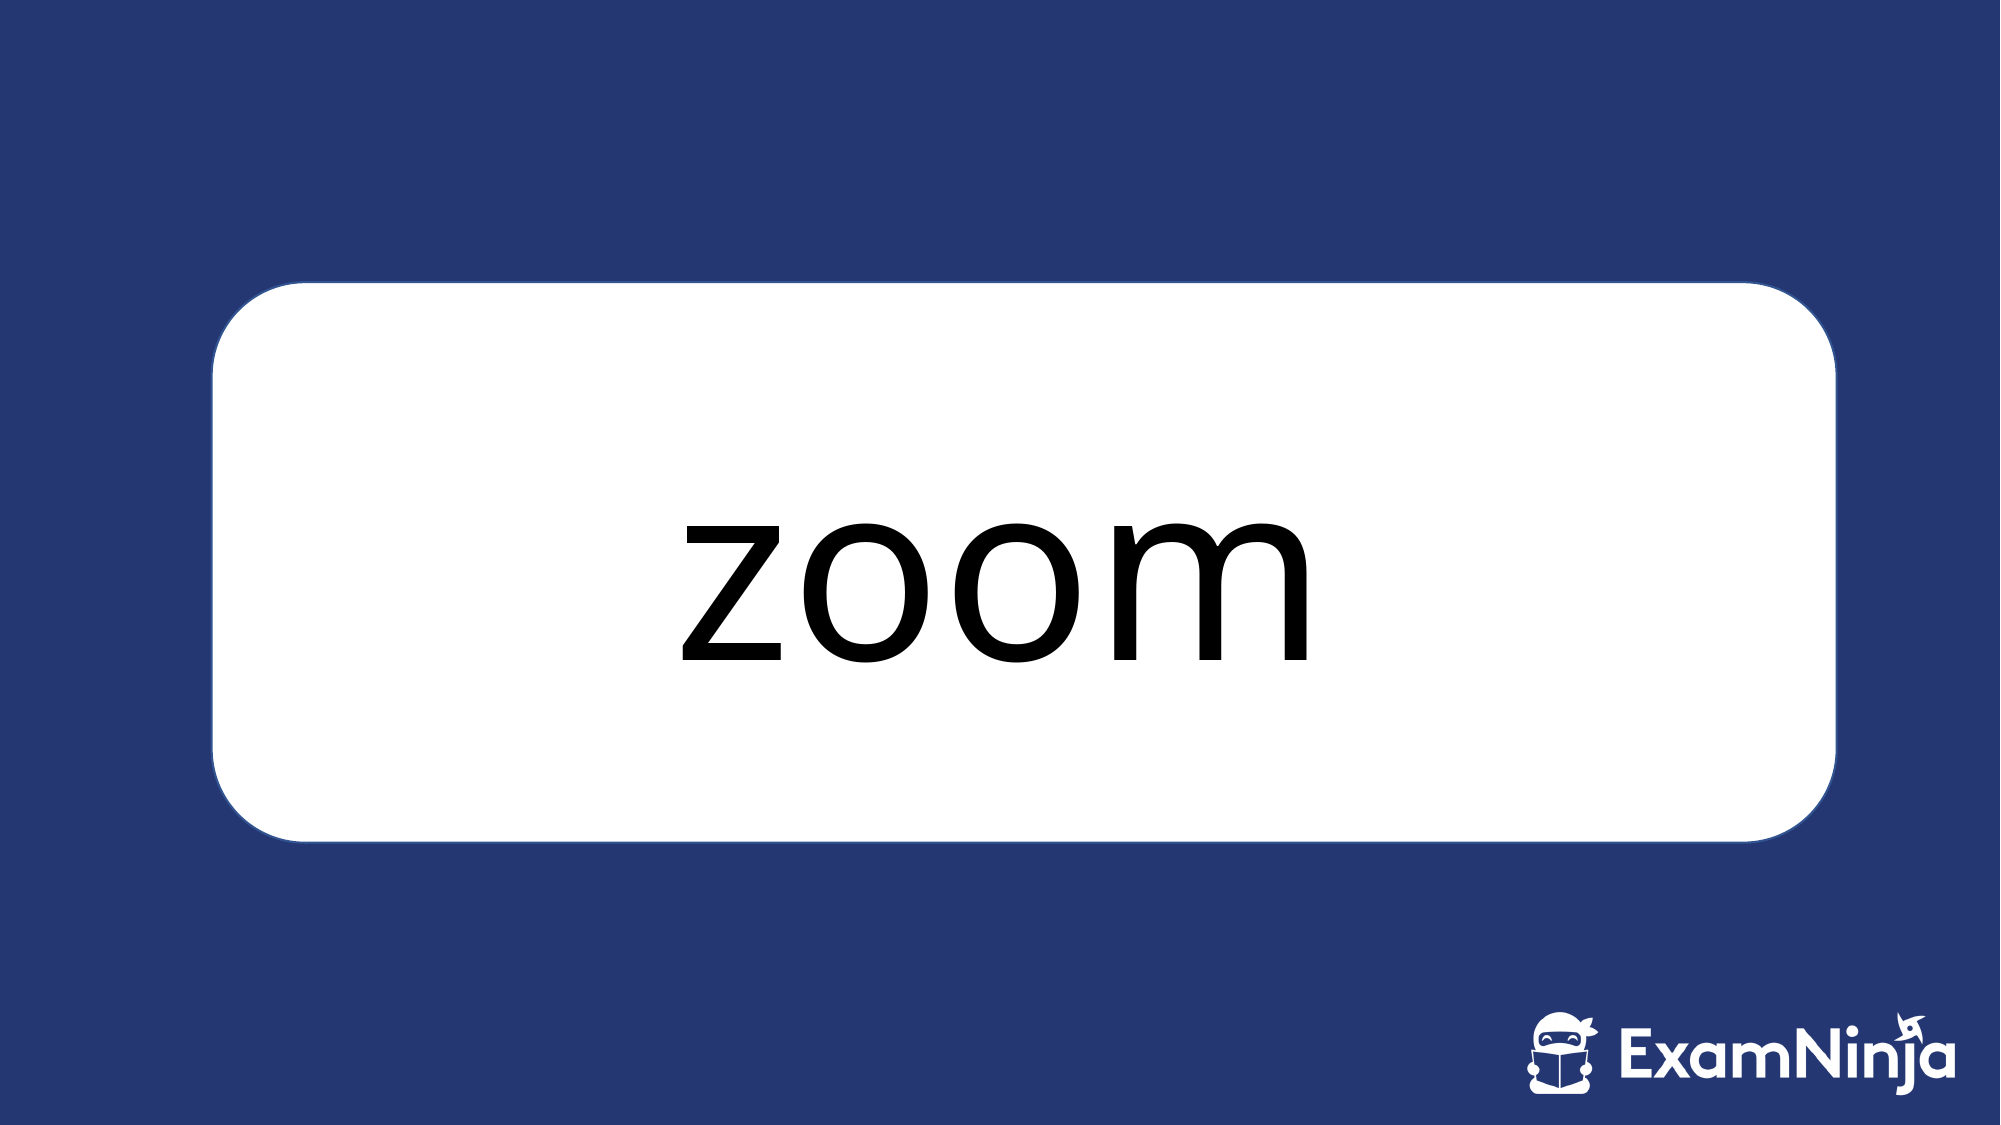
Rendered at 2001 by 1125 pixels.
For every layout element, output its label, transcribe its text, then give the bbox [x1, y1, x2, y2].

text_box [210, 281, 1838, 403]
text_box [210, 719, 1838, 844]
text_box zoom [143, 403, 1857, 719]
picture [1501, 1003, 1979, 1102]
